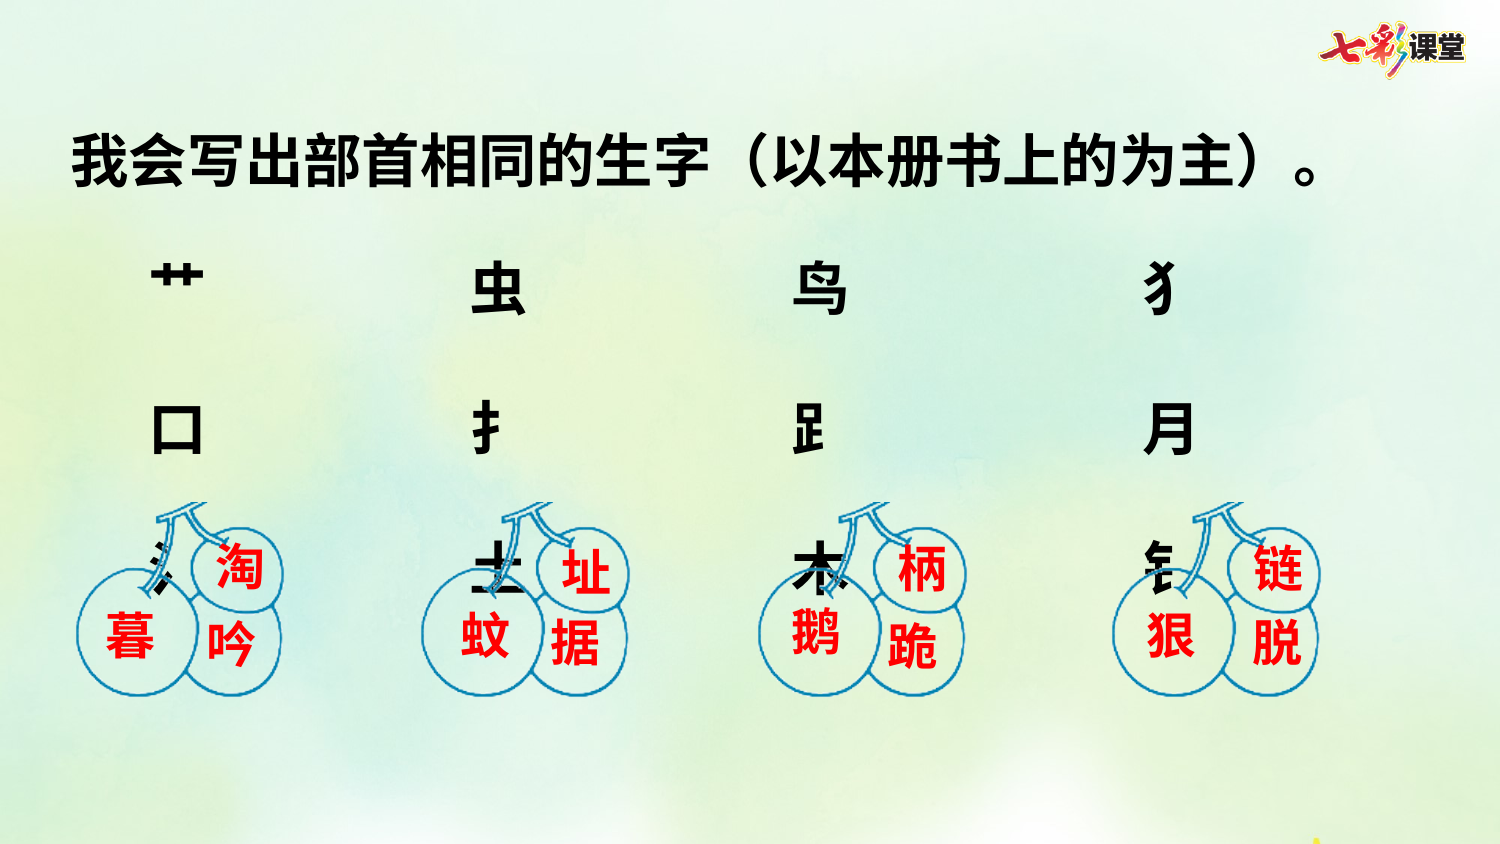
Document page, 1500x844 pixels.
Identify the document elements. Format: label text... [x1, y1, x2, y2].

picture [0, 0, 1500, 844]
text_box 我会写出部首相同的生字（以本册书上的为主）。 [55, 117, 1387, 202]
text_box 艹 虫 鸟 犭 口 扌 ⻊ 月 氵 土 木 钅 [79, 244, 1320, 610]
